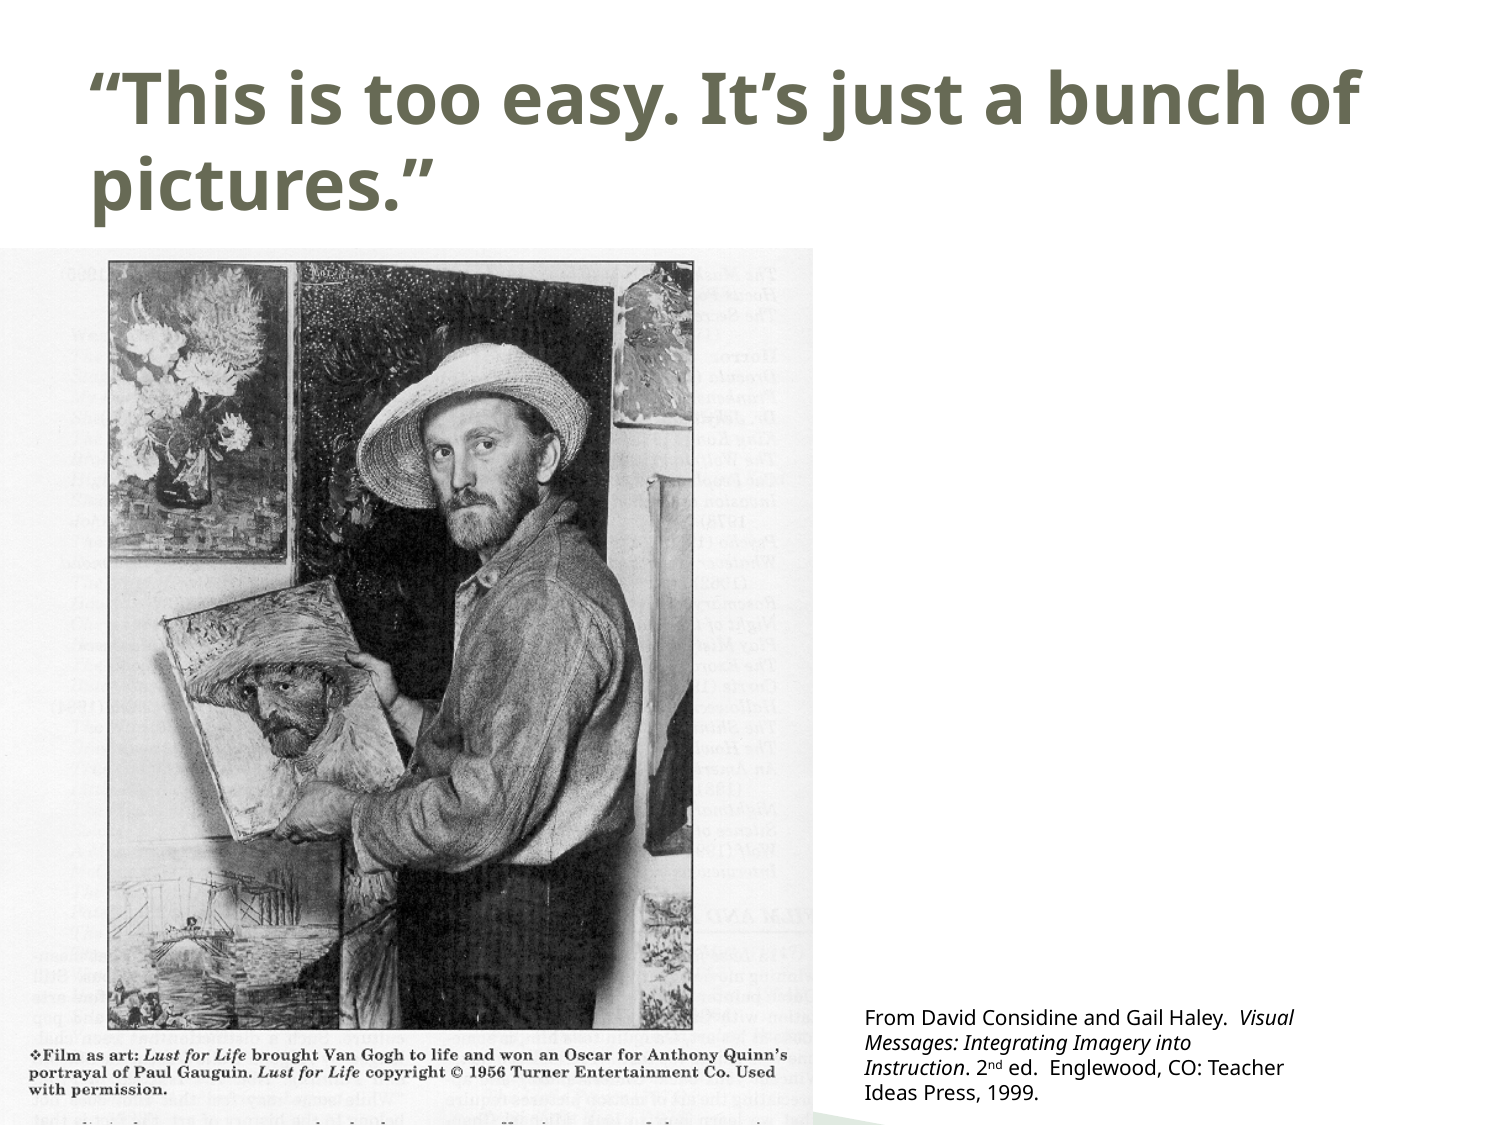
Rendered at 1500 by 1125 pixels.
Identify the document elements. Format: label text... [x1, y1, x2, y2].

picture [0, 248, 813, 1125]
text_box From David Considine and Gail Haley. Visual Messages: Integrating Imagery into Instruction. 2nd ed. Englewood, CO: Teacher Ideas Press, 1999. [849, 997, 1313, 1112]
text_box “This is too easy. It’s just a bunch of pictures.” [74, 45, 1425, 233]
